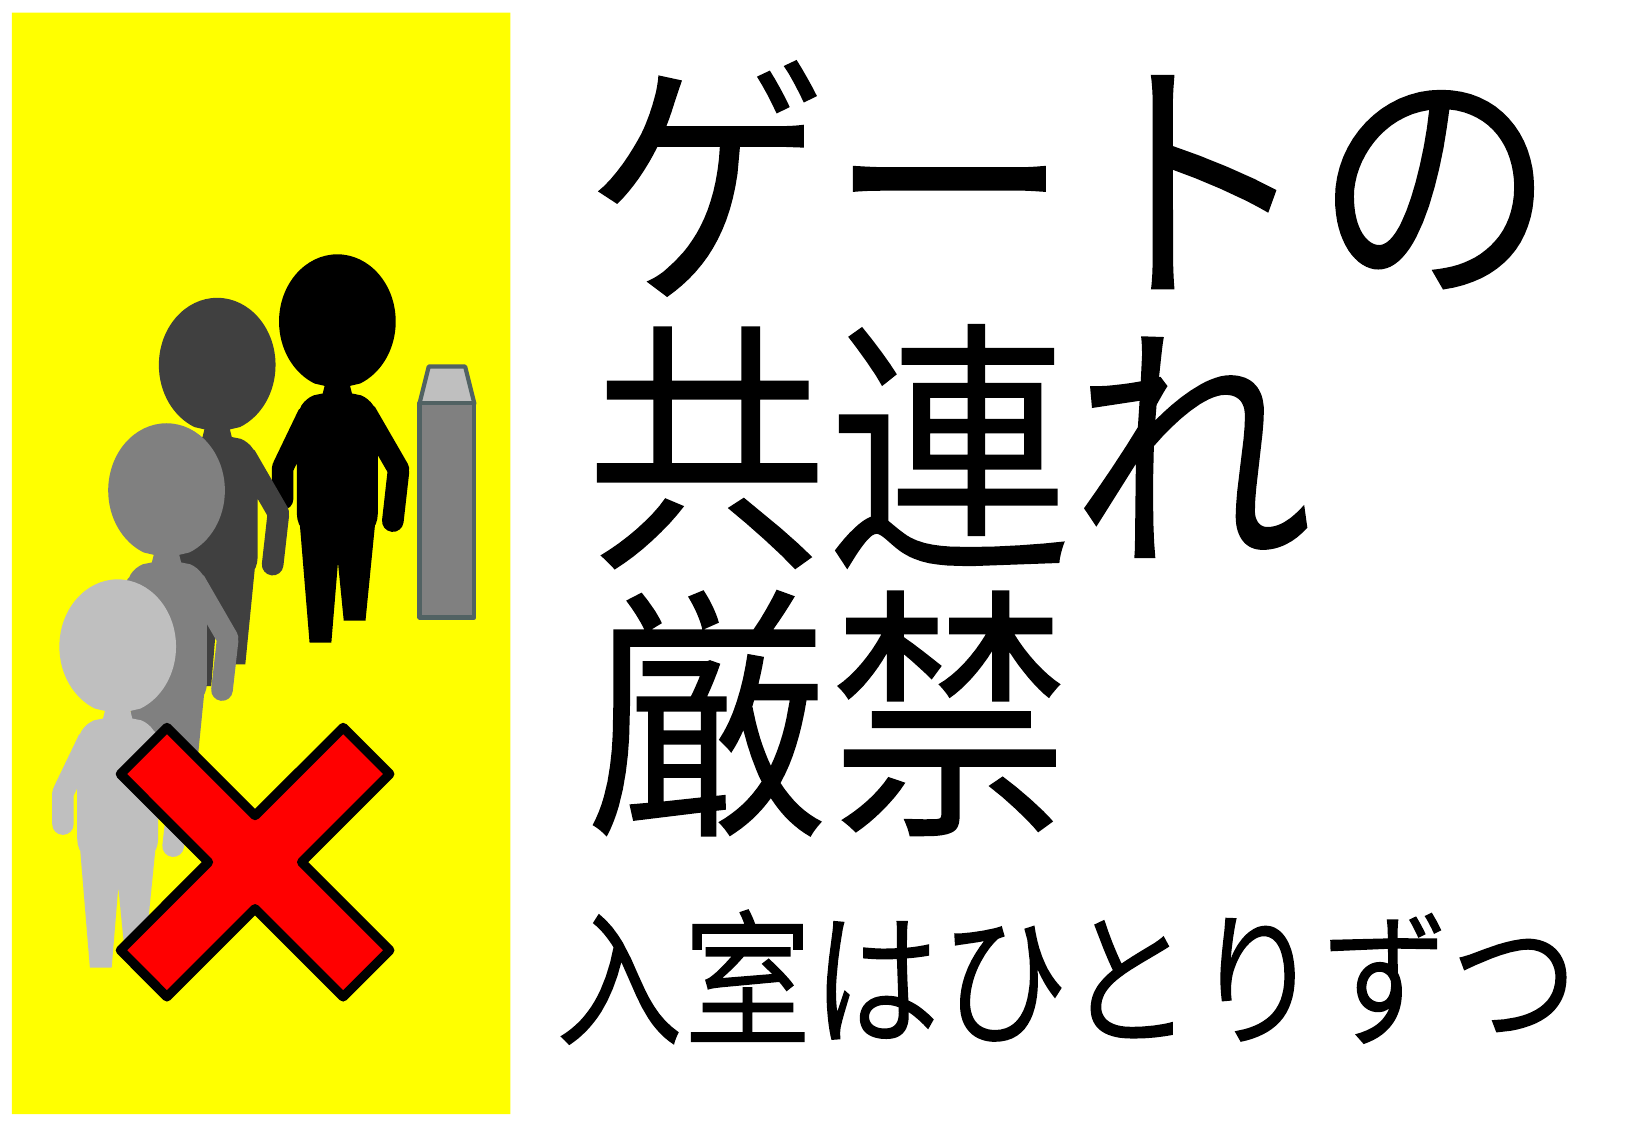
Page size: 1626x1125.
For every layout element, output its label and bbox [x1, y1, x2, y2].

text_box [10, 10, 512, 1116]
text_box [319, 976, 367, 999]
text_box [51, 254, 410, 968]
text_box [419, 366, 475, 618]
text_box [143, 976, 191, 999]
